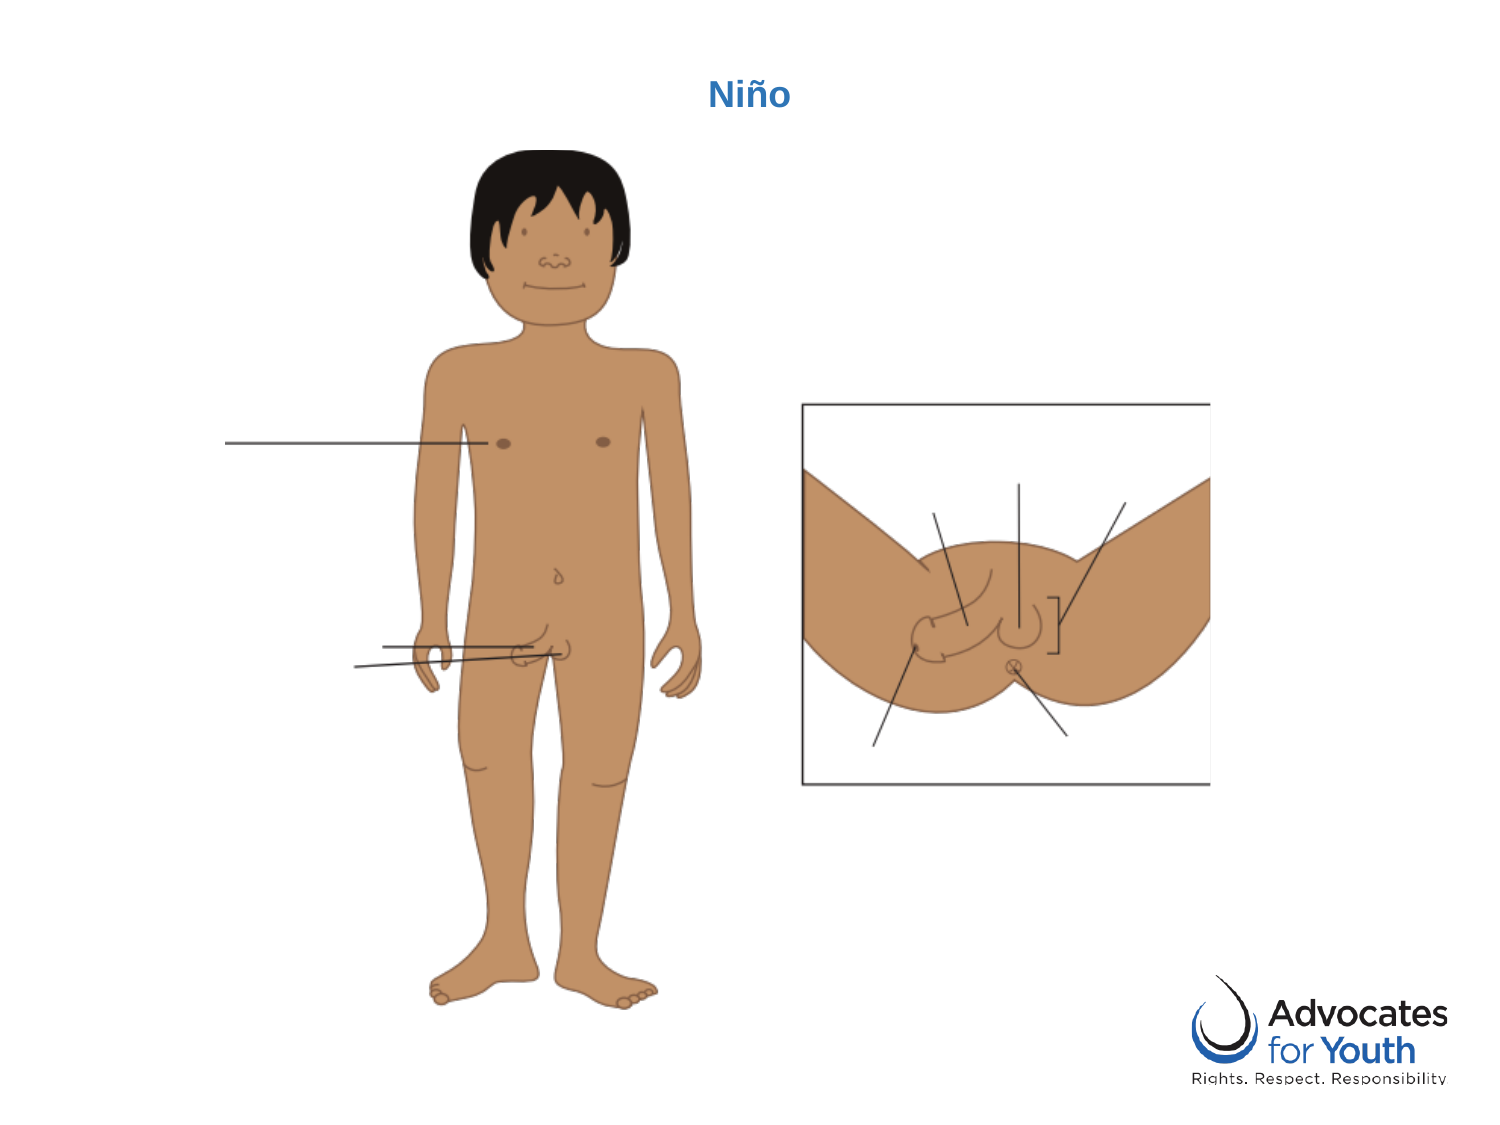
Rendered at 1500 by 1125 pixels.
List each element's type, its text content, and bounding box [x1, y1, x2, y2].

text_box Niño [187, 62, 1313, 123]
picture [224, 149, 1448, 1098]
